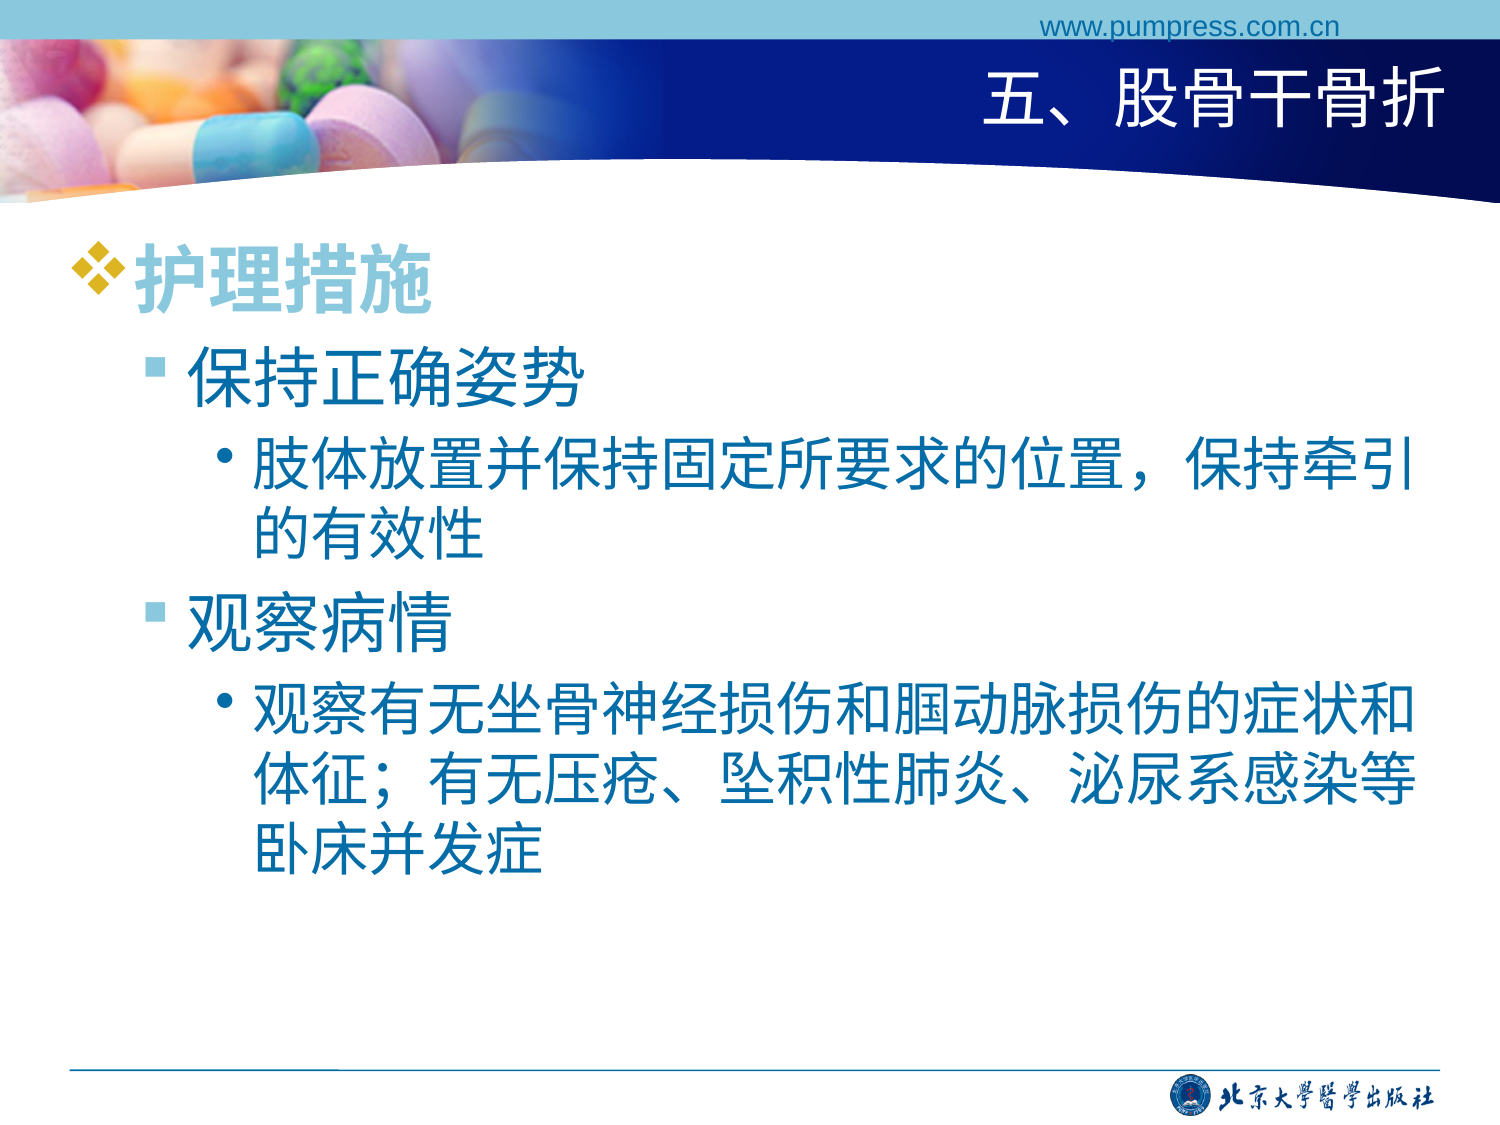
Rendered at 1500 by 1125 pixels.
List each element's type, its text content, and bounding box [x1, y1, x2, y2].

slide_number www.pumpress.com.cn [1025, 0, 1463, 38]
picture [1170, 1074, 1436, 1118]
title 五、股骨干骨折 [137, 49, 1463, 143]
picture [0, 40, 1500, 203]
list 护理措施 保持正确姿势 肢体放置并保持固定所要求的位置，保持牵引的有效性 观察病情 观察有无坐骨神经损伤和腘动脉损伤的症状和体征；有无压疮、坠积性肺炎、泌尿系感染等卧床并发症 [49, 224, 1463, 1026]
